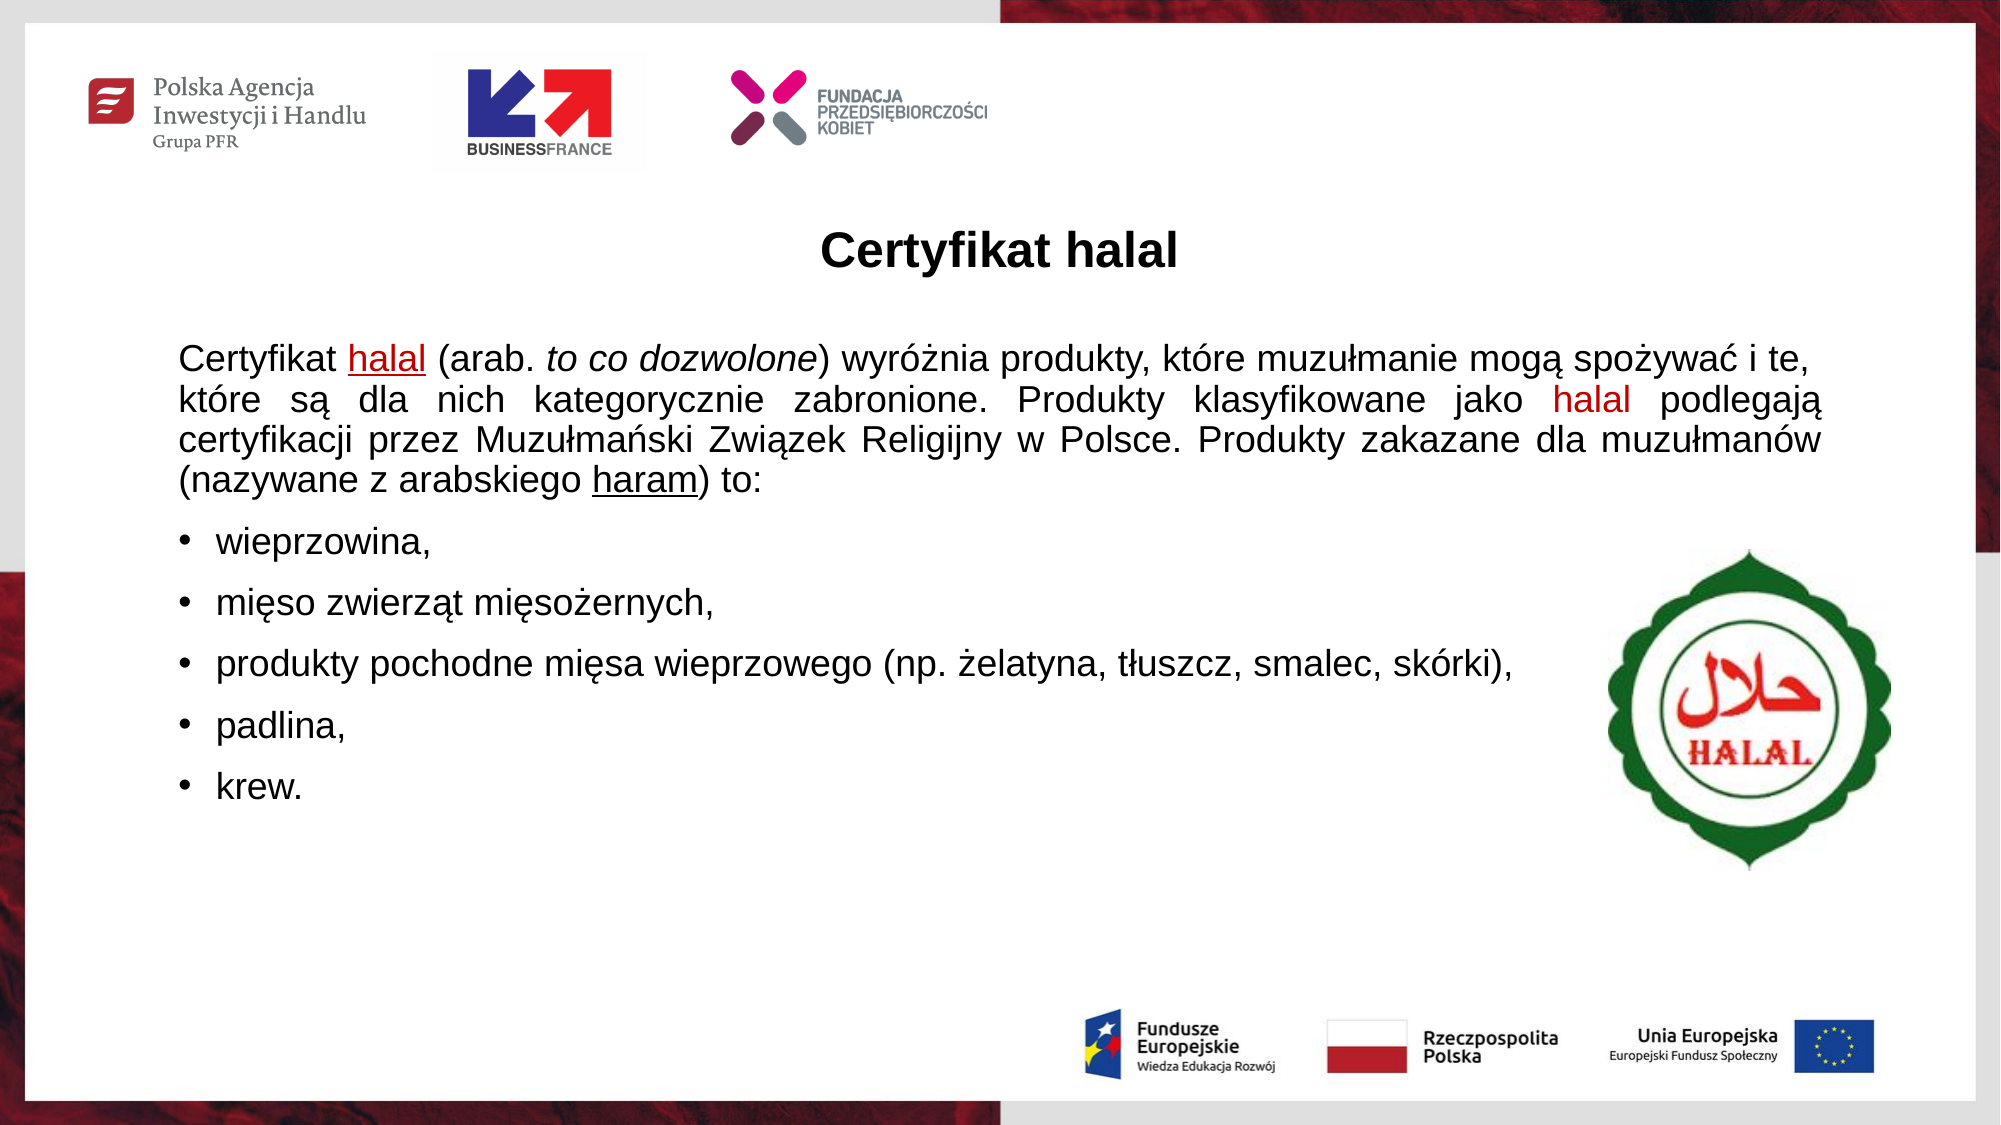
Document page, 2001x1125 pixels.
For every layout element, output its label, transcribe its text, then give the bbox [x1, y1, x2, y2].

picture [0, 0, 2001, 1125]
title Certyfikat halal [137, 142, 1863, 360]
list Certyfikat halal (arab. to co dozwolone) wyróżnia produkty, które muzułmanie mogą spożywać i te, które są dla nich kategorycznie zabronione. Produkty klasyfikowane jako halal podlegają certyfikacji przez Muzułmański Związek Religijny w Polsce. Produkty zakazane dla muzułmanów (nazywane z arabskiego haram) to: wieprzowina, mięso zwierząt mięsożernych, produkty pochodne mięsa wieprzowego (np. żelatyna, tłuszcz, smalec, skórki), padlina, krew. [163, 331, 1837, 1110]
